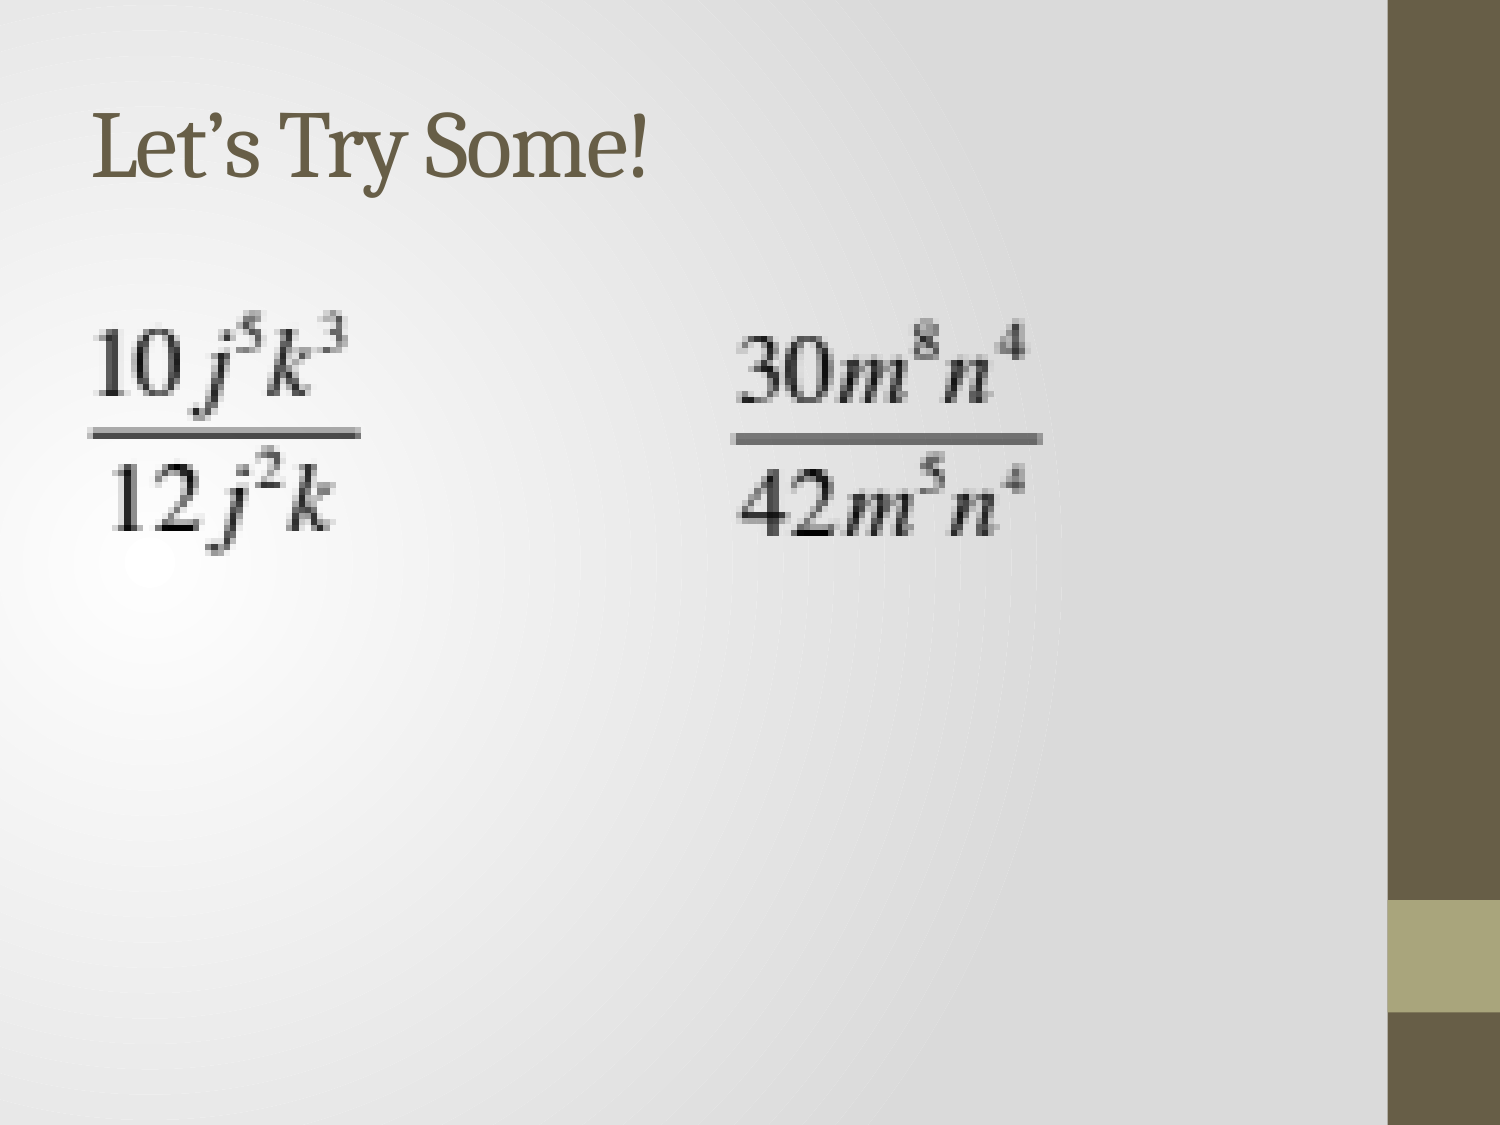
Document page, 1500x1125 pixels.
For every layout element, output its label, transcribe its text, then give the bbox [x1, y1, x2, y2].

title Let’s Try Some! [75, 45, 1325, 233]
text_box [74, 286, 368, 564]
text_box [717, 293, 1051, 556]
